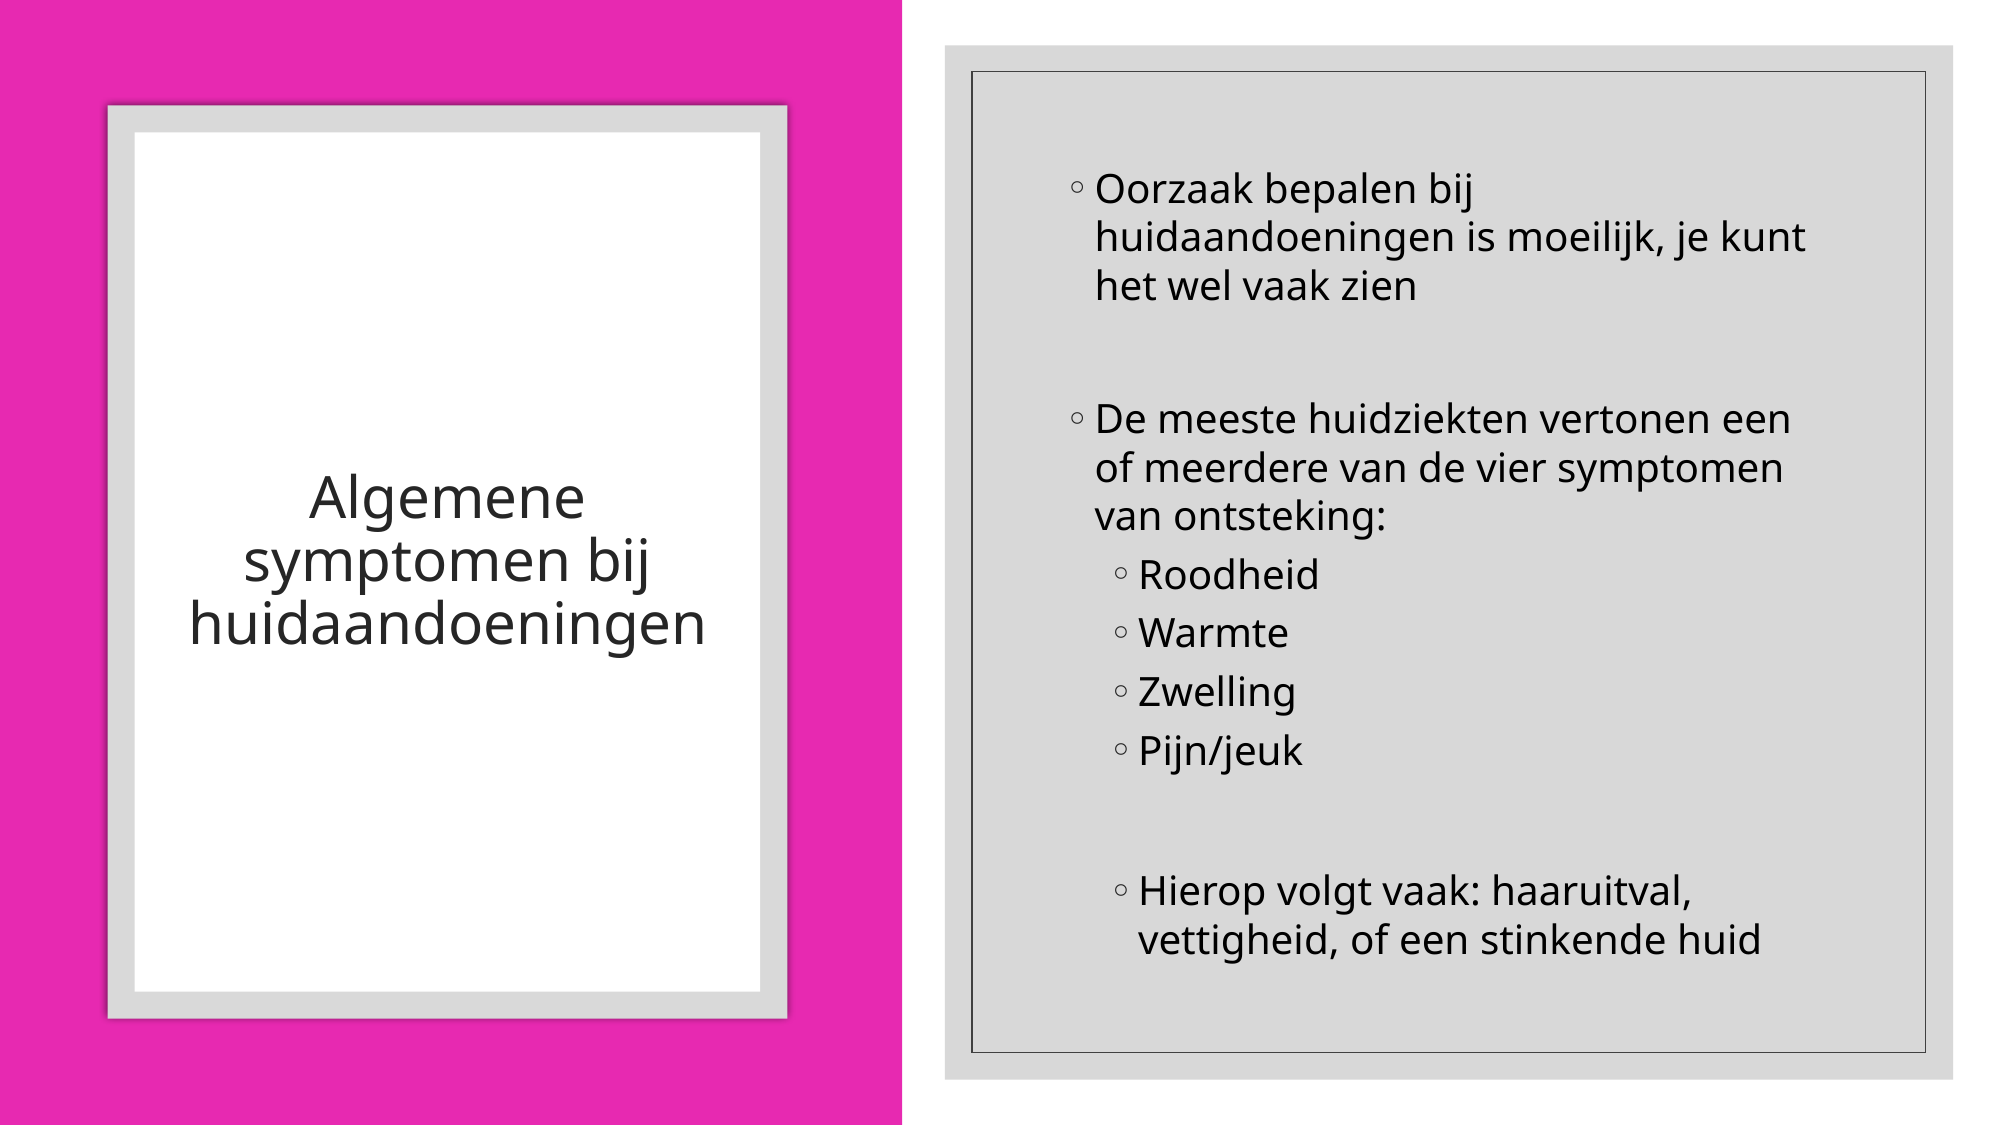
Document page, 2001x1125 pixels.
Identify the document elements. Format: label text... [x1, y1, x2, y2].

text_box [944, 44, 1954, 1081]
title Algemene symptomen bij huidaandoeningen [161, 194, 735, 931]
text_box [903, 0, 2000, 1125]
text_box [0, 0, 903, 1125]
text_box [107, 105, 788, 1019]
text_box [971, 71, 1926, 1053]
text_box [134, 132, 761, 992]
list Oorzaak bepalen bij huidaandoeningen is moeilijk, je kunt het wel vaak zien De meeste huidziekten vertonen een of meerdere van de vier symptomen van ontsteking: Roodheid Warmte Zwelling Pijn/jeuk Hierop volgt vaak: haaruitval, vettigheid, of een stinkende huid [1050, 153, 1850, 972]
